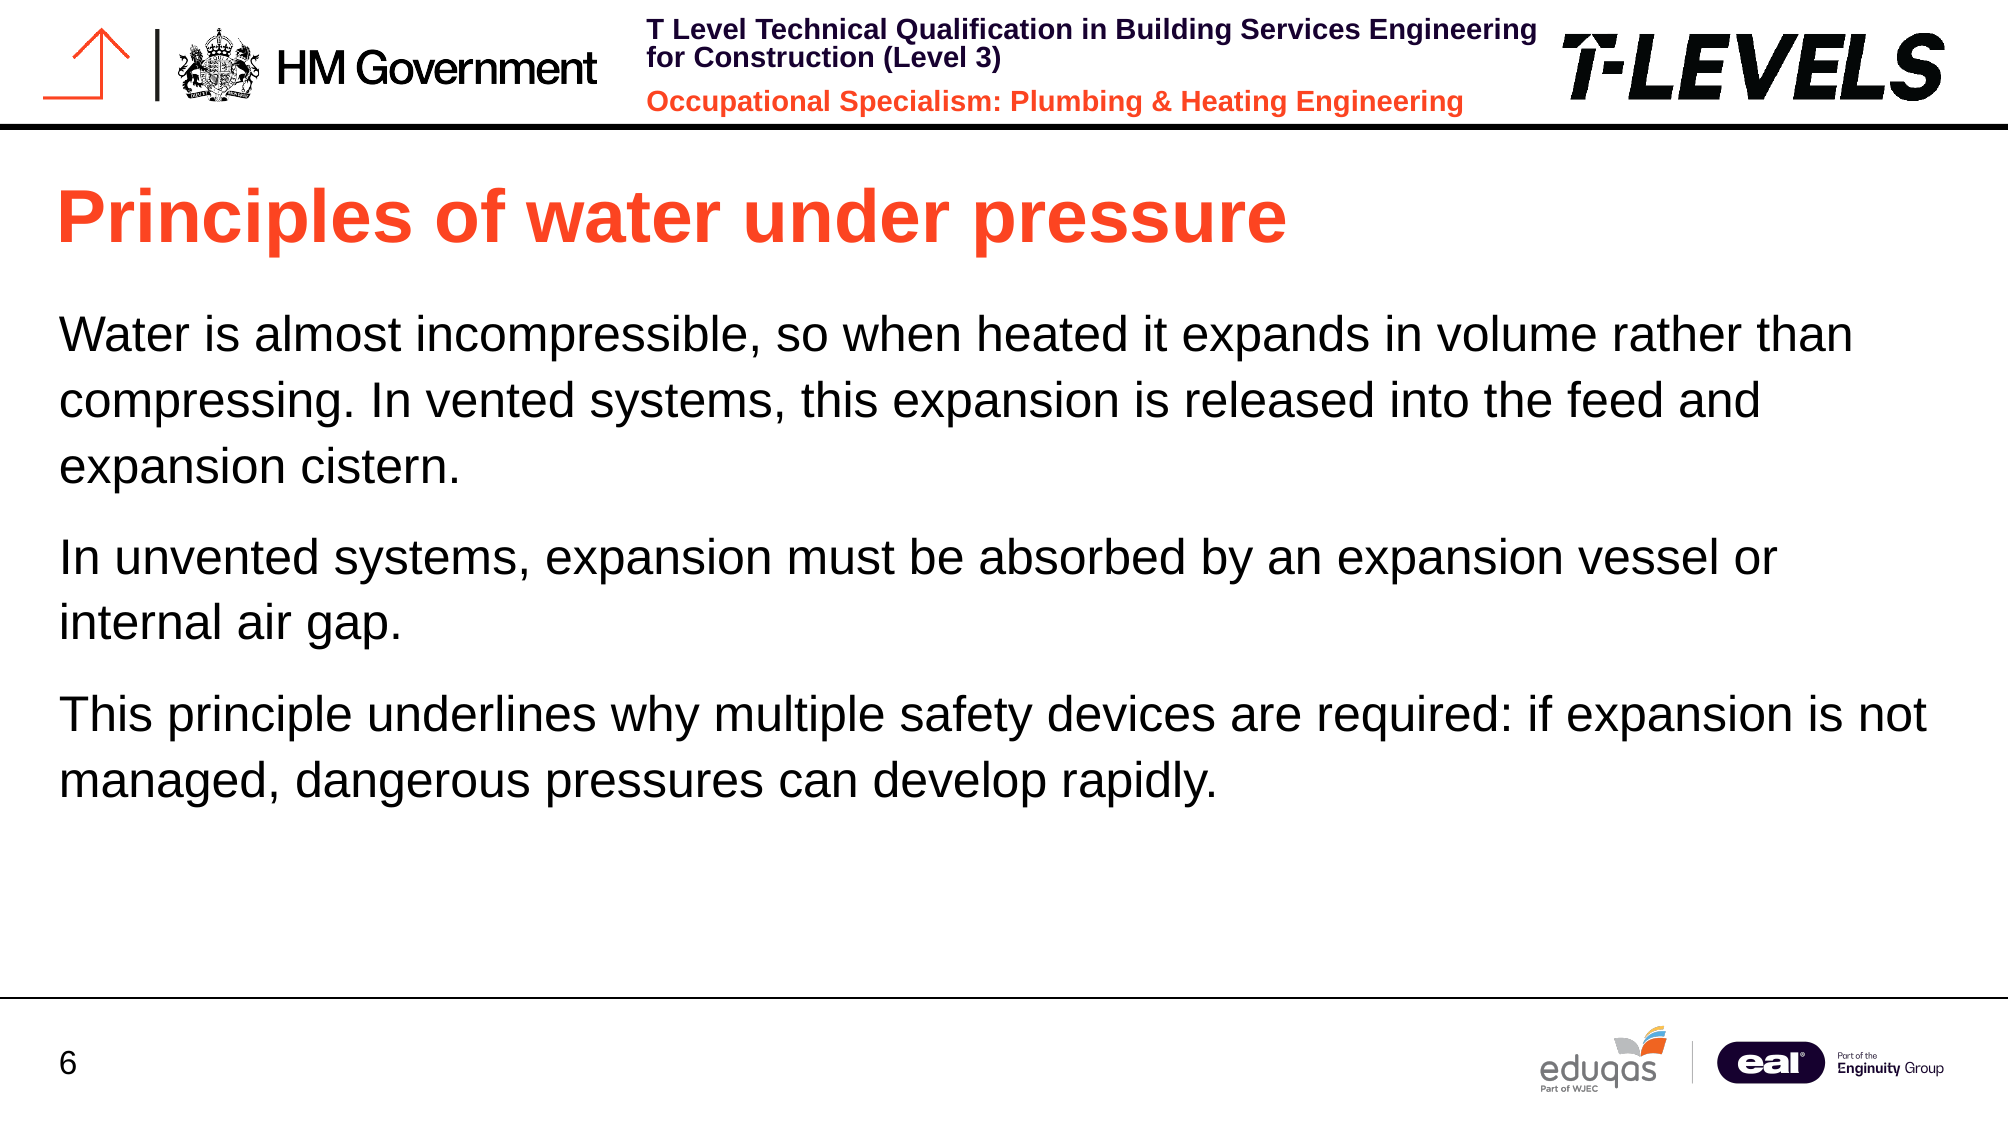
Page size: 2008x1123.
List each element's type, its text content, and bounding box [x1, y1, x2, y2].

picture [1535, 1021, 1949, 1097]
picture [38, 27, 136, 100]
title Principles of water under pressure [41, 111, 1949, 314]
list Water is almost incompressible, so when heated it expands in volume rather than compressing. In vented systems, this expansion is released into the feed and expansion cistern. In unvented systems, expansion must be absorbed by an expansion vessel or internal air gap. This principle underlines why multiple safety devices are required: if expansion is not managed, dangerous pressures can develop rapidly. [59, 295, 1949, 975]
picture [155, 28, 597, 102]
picture [1543, 25, 1964, 108]
